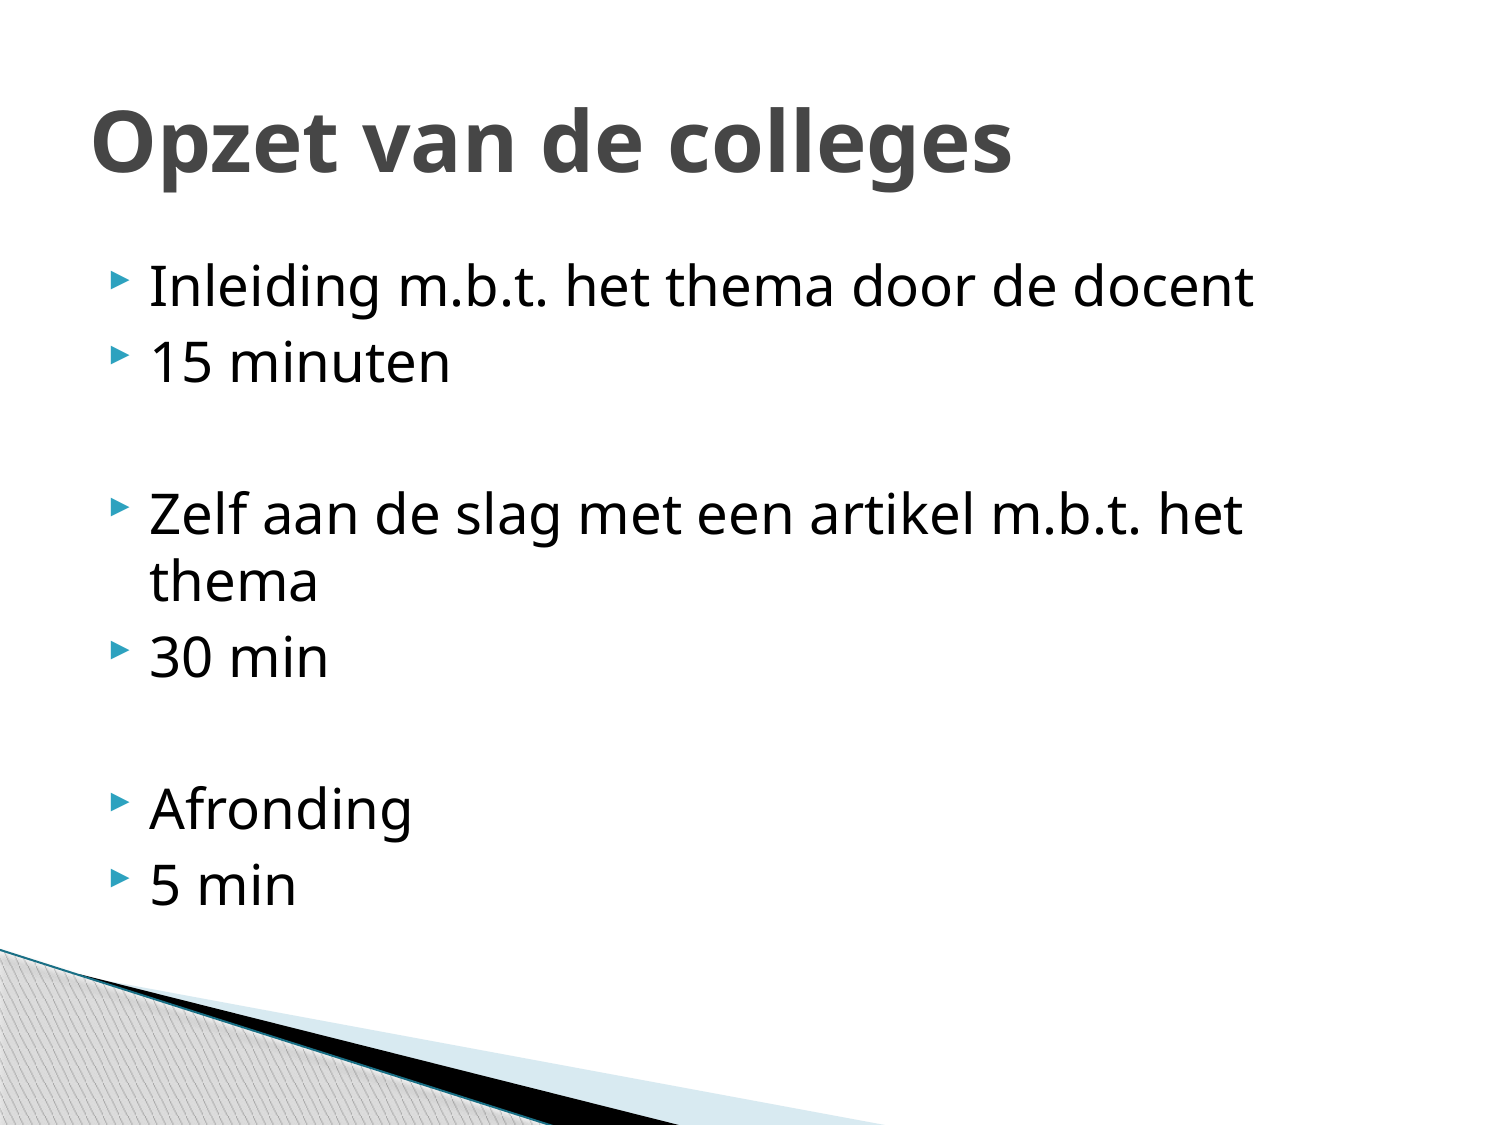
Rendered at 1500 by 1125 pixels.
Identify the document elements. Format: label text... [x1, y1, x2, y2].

list Inleiding m.b.t. het thema door de docent 15 minuten Zelf aan de slag met een artikel m.b.t. het thema 30 min Afronding 5 min [75, 243, 1425, 986]
title Opzet van de colleges [75, 45, 1425, 233]
